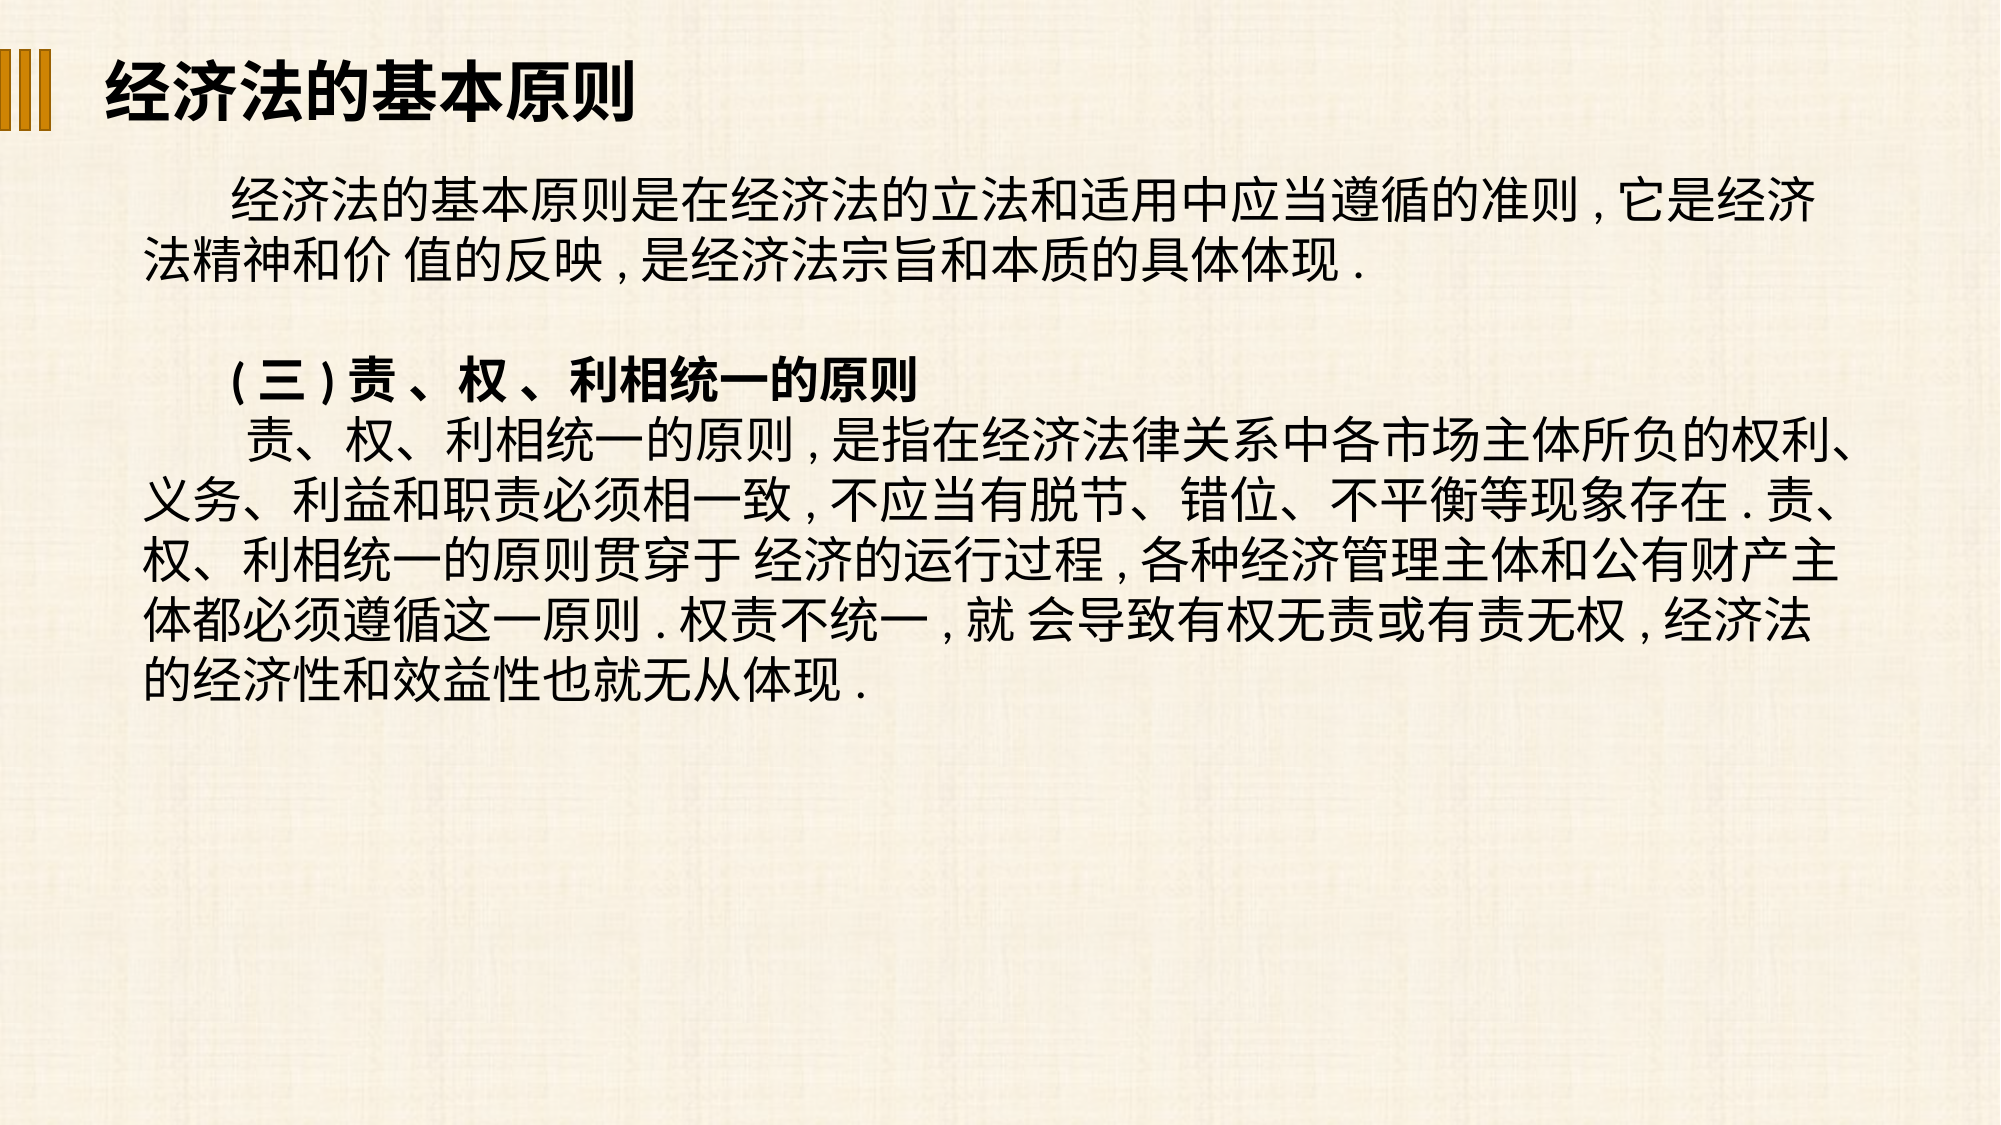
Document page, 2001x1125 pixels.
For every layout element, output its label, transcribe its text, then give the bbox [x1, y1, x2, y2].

text_box 经济法的基本原则是在经济法的立法和适用中应当遵循的准则,它是经济法精神和价 值的反映,是经济法宗旨和本质的具体体现. (三)责 、权 、利相统一的原则 责、权、利相统一的原则,是指在经济法律关系中各市场主体所负的权利、义务、利益和职责必须相一致,不应当有脱节、错位、不平衡等现象存在.责、权、利相统一的原则贯穿于 经济的运行过程,各种经济管理主体和公有财产主体都必须遵循这一原则.权责不统一,就 会导致有权无责或有责无权,经济法的经济性和效益性也就无从体现. [127, 160, 1872, 716]
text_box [0, 49, 50, 131]
text_box 经济法的基本原则 [90, 41, 984, 137]
